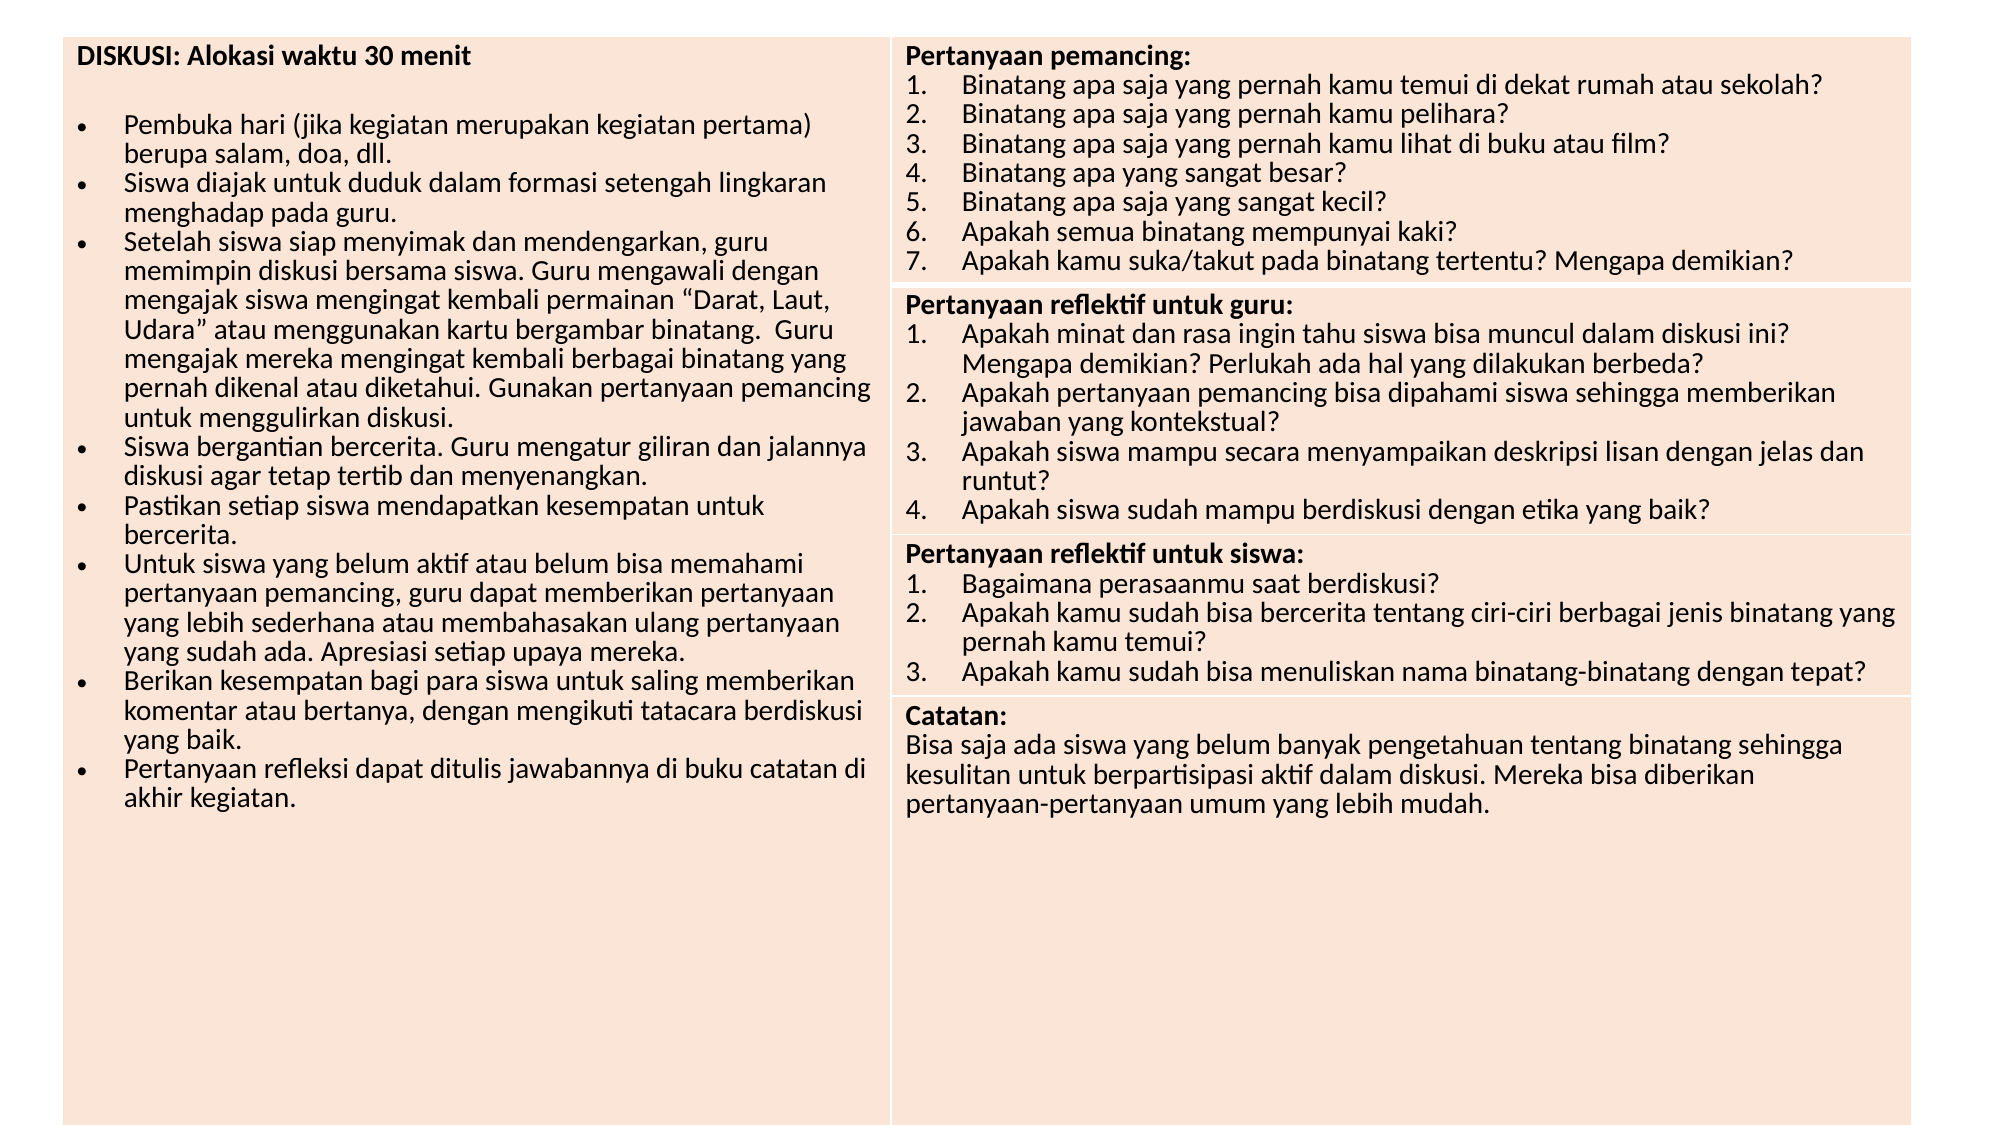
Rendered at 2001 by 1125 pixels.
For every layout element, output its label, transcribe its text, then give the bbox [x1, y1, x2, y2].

table_cell Pertanyaan reflektif untuk siswa: Bagaimana perasaanmu saat berdiskusi? Apakah kamu sudah bisa bercerita tentang ciri-ciri berbagai jenis binatang yang pernah kamu temui? Apakah kamu sudah bisa menuliskan nama binatang-binatang dengan tepat? [892, 535, 1911, 695]
table_cell Catatan: Bisa saja ada siswa yang belum banyak pengetahuan tentang binatang sehingga kesulitan untuk berpartisipasi aktif dalam diskusi. Mereka bisa diberikan pertanyaan-pertanyaan umum yang lebih mudah. [892, 697, 1911, 1125]
table_cell Pertanyaan reflektif untuk guru: Apakah minat dan rasa ingin tahu siswa bisa muncul dalam diskusi ini? Mengapa demikian? Perlukah ada hal yang dilakukan berbeda? Apakah pertanyaan pemancing bisa dipahami siswa sehingga memberikan jawaban yang kontekstual? Apakah siswa mampu secara menyampaikan deskripsi lisan dengan jelas dan runtut? Apakah siswa sudah mampu berdiskusi dengan etika yang baik? [892, 288, 1911, 534]
table_header Pertanyaan pemancing: Binatang apa saja yang pernah kamu temui di dekat rumah atau sekolah? Binatang apa saja yang pernah kamu pelihara? Binatang apa saja yang pernah kamu lihat di buku atau film? Binatang apa yang sangat besar? Binatang apa saja yang sangat kecil? Apakah semua binatang mempunyai kaki? Apakah kamu suka/takut pada binatang tertentu? Mengapa demikian? [892, 37, 1911, 282]
table_header DISKUSI: Alokasi waktu 30 menit Pembuka hari (jika kegiatan merupakan kegiatan pertama) berupa salam, doa, dll. Siswa diajak untuk duduk dalam formasi setengah lingkaran menghadap pada guru. Setelah siswa siap menyimak dan mendengarkan, guru memimpin diskusi bersama siswa. Guru mengawali dengan mengajak siswa mengingat kembali permainan “Darat, Laut, Udara” atau menggunakan kartu bergambar binatang. Guru mengajak mereka mengingat kembali berbagai binatang yang pernah dikenal atau diketahui. Gunakan pertanyaan pemancing untuk menggulirkan diskusi. Siswa bergantian bercerita. Guru mengatur giliran dan jalannya diskusi agar tetap tertib dan menyenangkan. Pastikan setiap siswa mendapatkan kesempatan untuk bercerita. Untuk siswa yang belum aktif atau belum bisa memahami pertanyaan pemancing, guru dapat memberikan pertanyaan yang lebih sederhana atau membahasakan ulang pertanyaan yang sudah ada. Apresiasi setiap upaya mereka. Berikan kesempatan bagi para siswa untuk saling memberikan komentar atau bertanya, dengan mengikuti tatacara berdiskusi yang baik. Pertanyaan refleksi dapat ditulis jawabannya di buku catatan di akhir kegiatan. [63, 37, 890, 1125]
